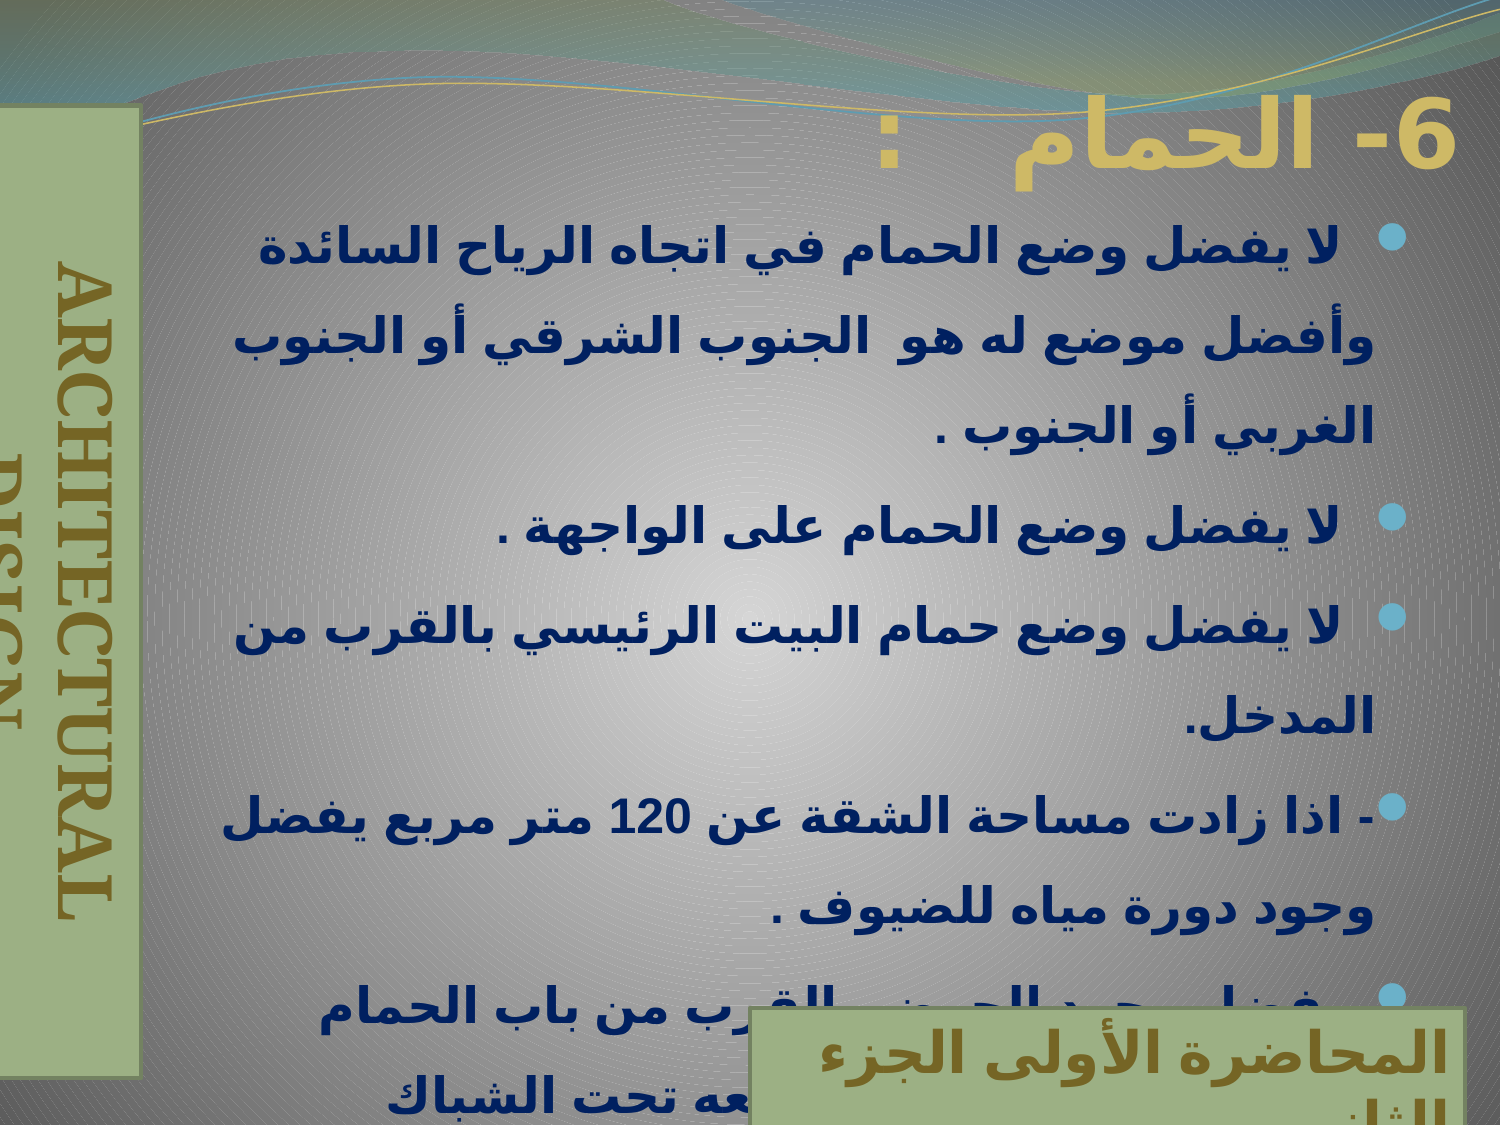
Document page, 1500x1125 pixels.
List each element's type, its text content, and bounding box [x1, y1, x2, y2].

list - لا يفضل وضع الحمام في اتجاه الرياح السائدة وأفضل موضع له هو الجنوب الشرقي أو الجنوب الغربي أو الجنوب . - لا يفضل وضع الحمام على الواجهة . - لا يفضل وضع حمام البيت الرئيسي بالقرب من المدخل. - اذا زادت مساحة الشقة عن 120 متر مربع يفضل وجود دورة مياه للضيوف . - يفضل وجود الحوض بالقرب من باب الحمام لكثرة استخدامه وعدم وضعه تحت الشباك لإمكانية وضع مرآة أعلى الحوض . [199, 175, 1437, 979]
text_box المحاضرة الأولى الجزء الثاني [748, 1006, 1467, 1125]
text_box Architectural Disign [0, 103, 143, 1080]
title 6- الحمام : [750, 0, 1461, 188]
